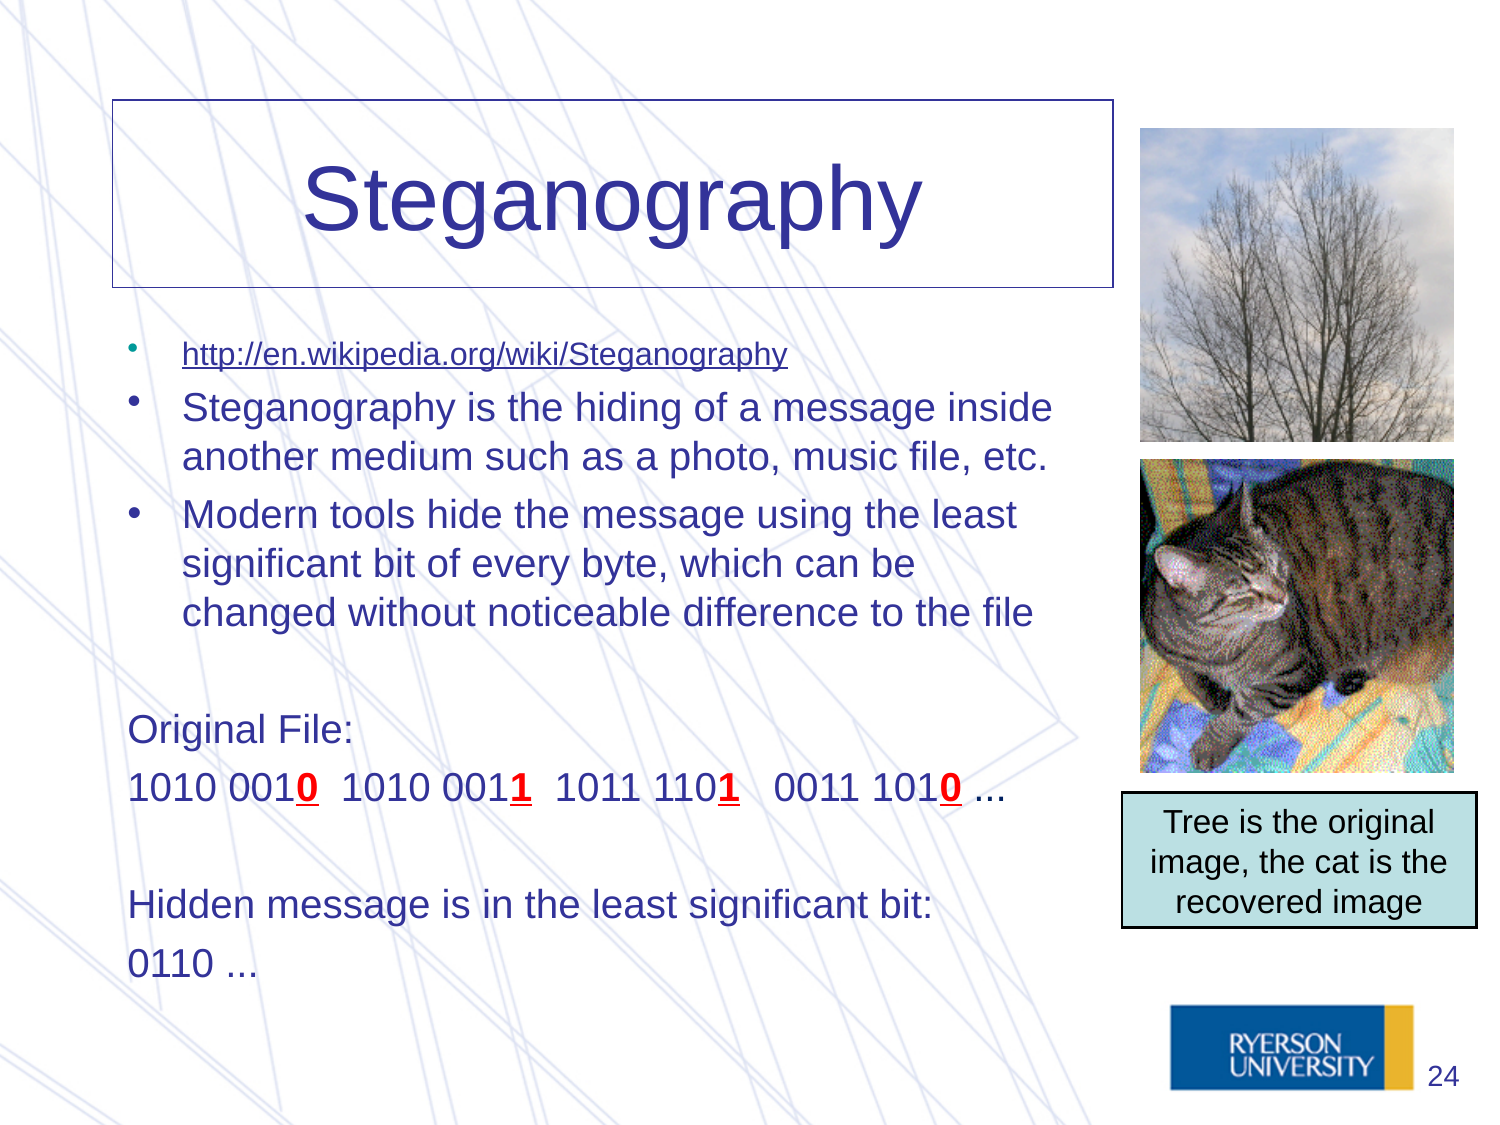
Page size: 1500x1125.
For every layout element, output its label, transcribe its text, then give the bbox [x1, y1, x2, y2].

picture [0, 0, 1500, 1125]
title Steganography [112, 99, 1114, 288]
slide_number 24 [1399, 1049, 1476, 1113]
text_box Tree is the original image, the cat is the recovered image [1122, 792, 1477, 928]
list http://en.wikipedia.org/wiki/Steganography Steganography is the hiding of a message inside another medium such as a photo, music file, etc. Modern tools hide the message using the least significant bit of every byte, which can be changed without noticeable difference to the file Original File: 1010 0010 1010 0011 1011 1101 0011 1010 ... Hidden message is in the least significant bit: 0110 ... [112, 324, 1091, 1001]
